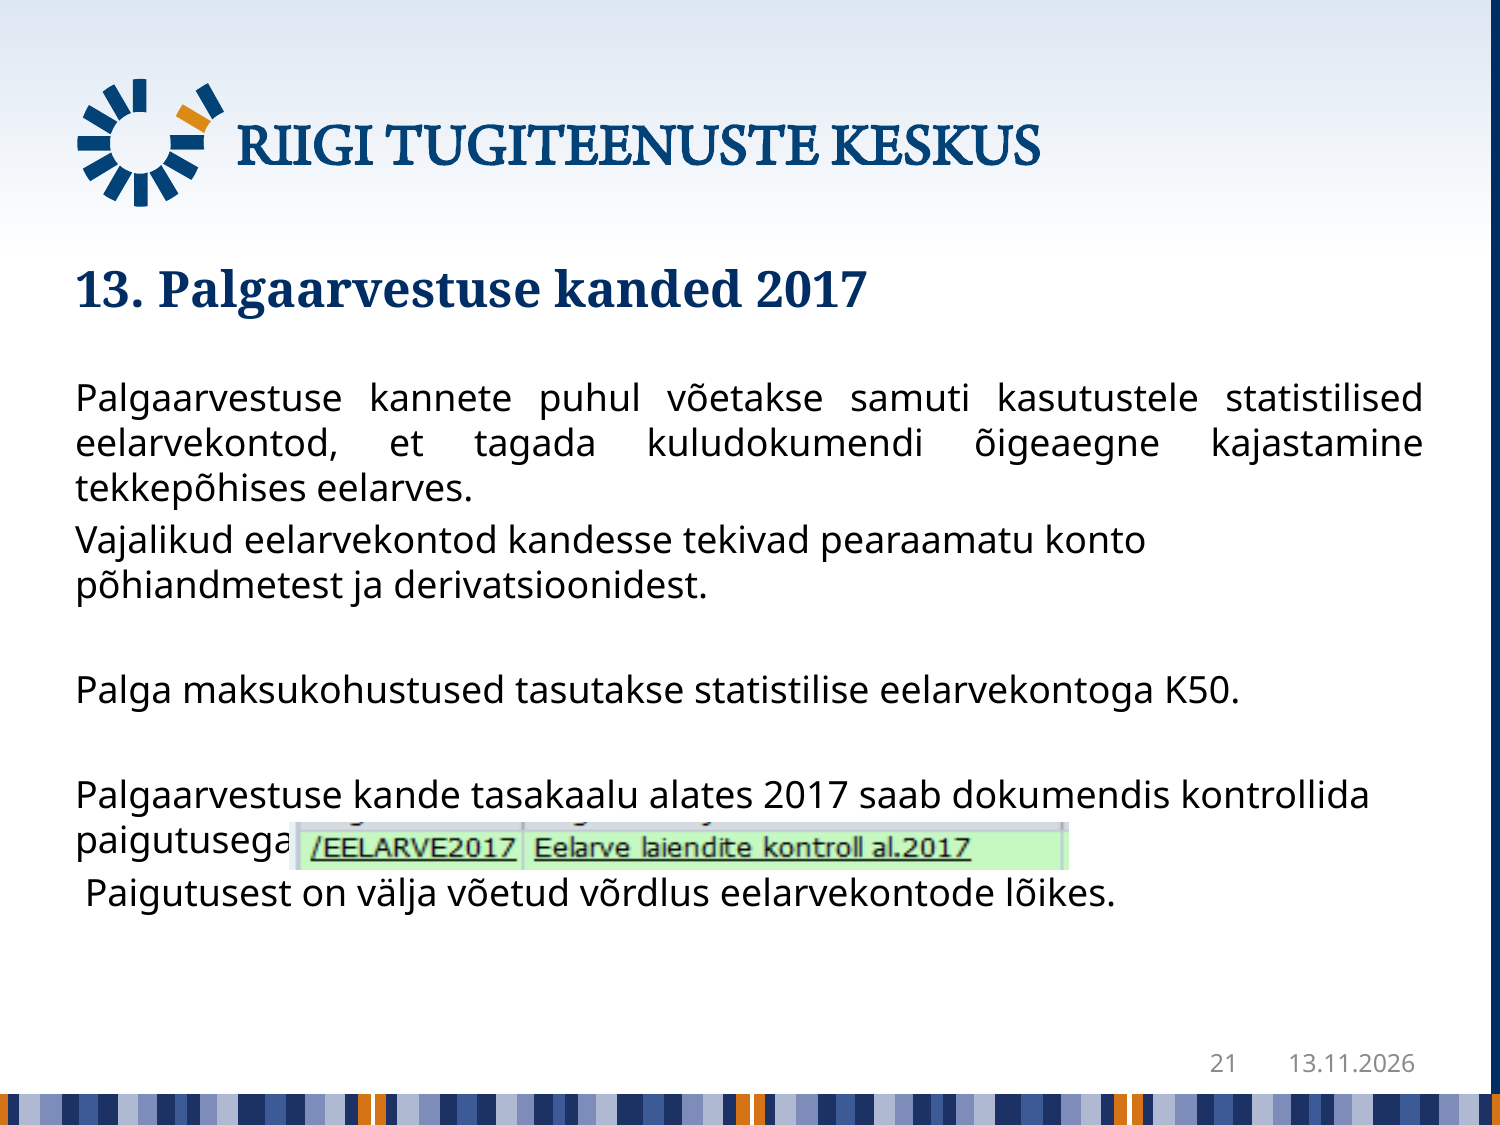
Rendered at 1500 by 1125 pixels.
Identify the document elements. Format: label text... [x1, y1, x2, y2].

list Palgaarvestuse kannete puhul võetakse samuti kasutustele statistilised eelarvekontod, et tagada kuludokumendi õigeaegne kajastamine tekkepõhises eelarves. Vajalikud eelarvekontod kandesse tekivad pearaamatu konto põhiandmetest ja derivatsioonidest. Palga maksukohustused tasutakse statistilise eelarvekontoga K50. Palgaarvestuse kande tasakaalu alates 2017 saab dokumendis kontrollida paigutusega Paigutusest on välja võetud võrdlus eelarvekontode lõikes. [75, 373, 1425, 1012]
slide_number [1269, 1035, 1431, 1095]
title 13. Palgaarvestuse kanded 2017 [75, 257, 1425, 350]
picture [289, 822, 1070, 870]
slide_number 21 [1139, 1035, 1254, 1095]
